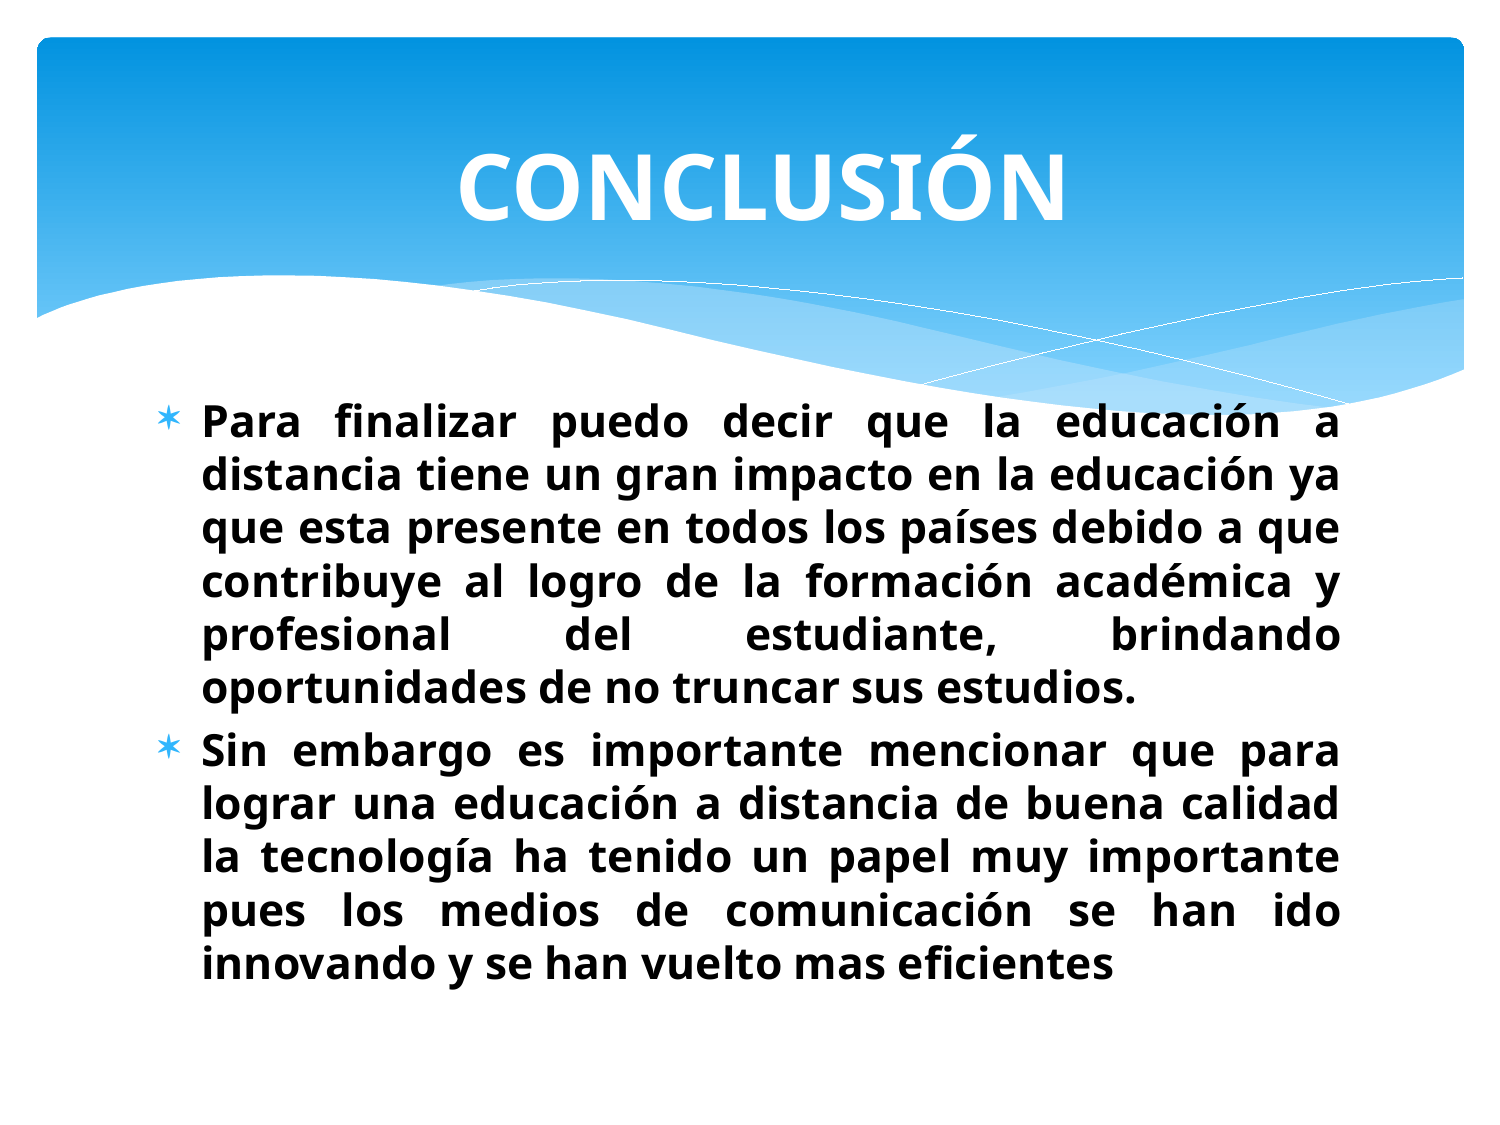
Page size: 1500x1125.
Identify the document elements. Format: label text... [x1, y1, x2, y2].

title CONCLUSIÓN [100, 90, 1451, 278]
list Para finalizar puedo decir que la educación a distancia tiene un gran impacto en la educación ya que esta presente en todos los países debido a que contribuye al logro de la formación académica y profesional del estudiante, brindando oportunidades de no truncar sus estudios. Sin embargo es importante mencionar que para lograr una educación a distancia de buena calidad la tecnología ha tenido un papel muy importante pues los medios de comunicación se han ido innovando y se han vuelto mas eficientes [143, 385, 1359, 1005]
